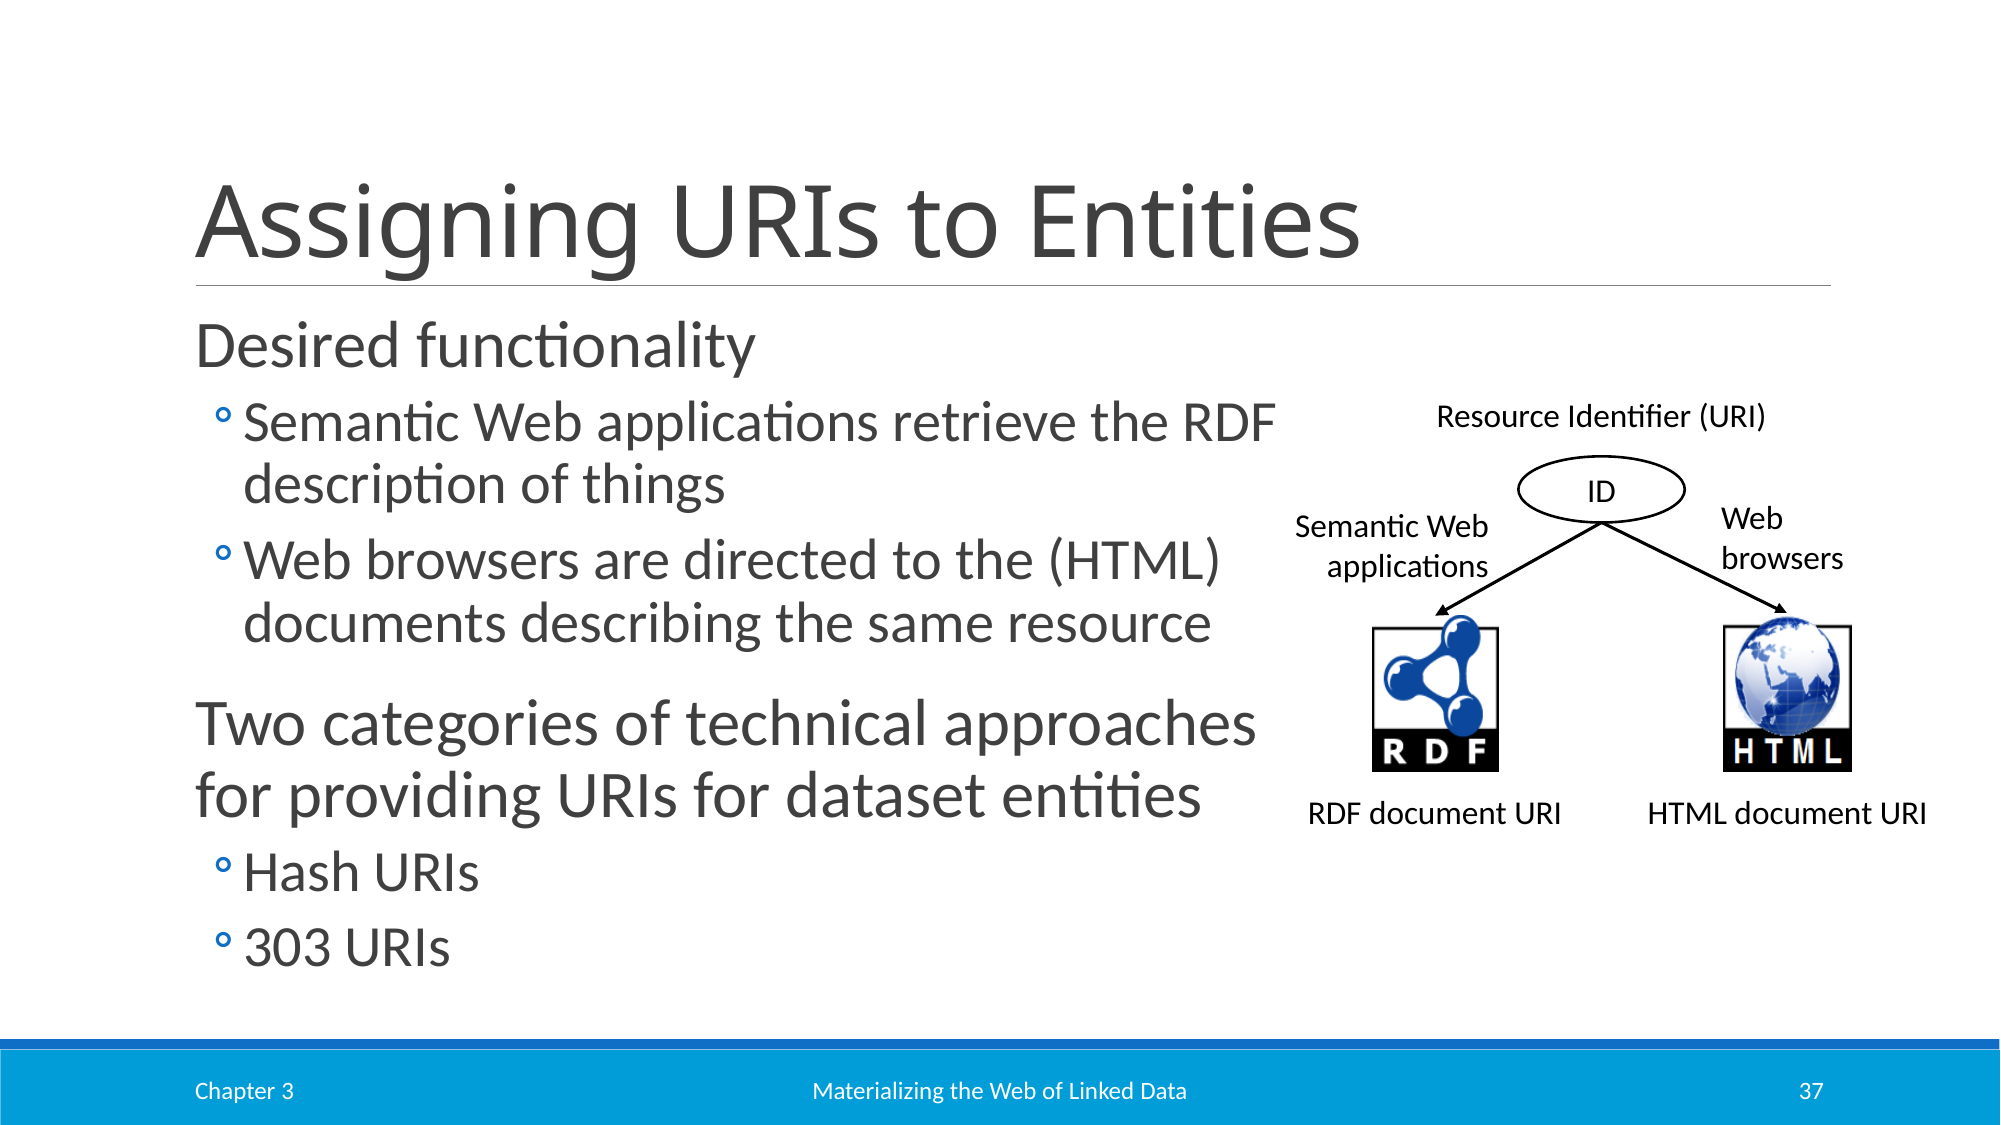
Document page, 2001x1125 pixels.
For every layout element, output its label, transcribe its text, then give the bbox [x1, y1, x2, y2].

title Assigning URIs to Entities [180, 47, 1830, 285]
footer Materializing the Web of Linked Data [604, 1059, 1396, 1120]
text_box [1272, 386, 1951, 840]
list Desired functionality Semantic Web applications retrieve the RDF description of things Web browsers are directed to the (HTML) documents describing the same resource Two categories of technical approaches for providing URIs for dataset entities Hash URIs 303 URIs [180, 302, 1292, 1017]
slide_number 37 [1624, 1059, 1840, 1120]
slide_number Chapter 3 [180, 1059, 586, 1120]
